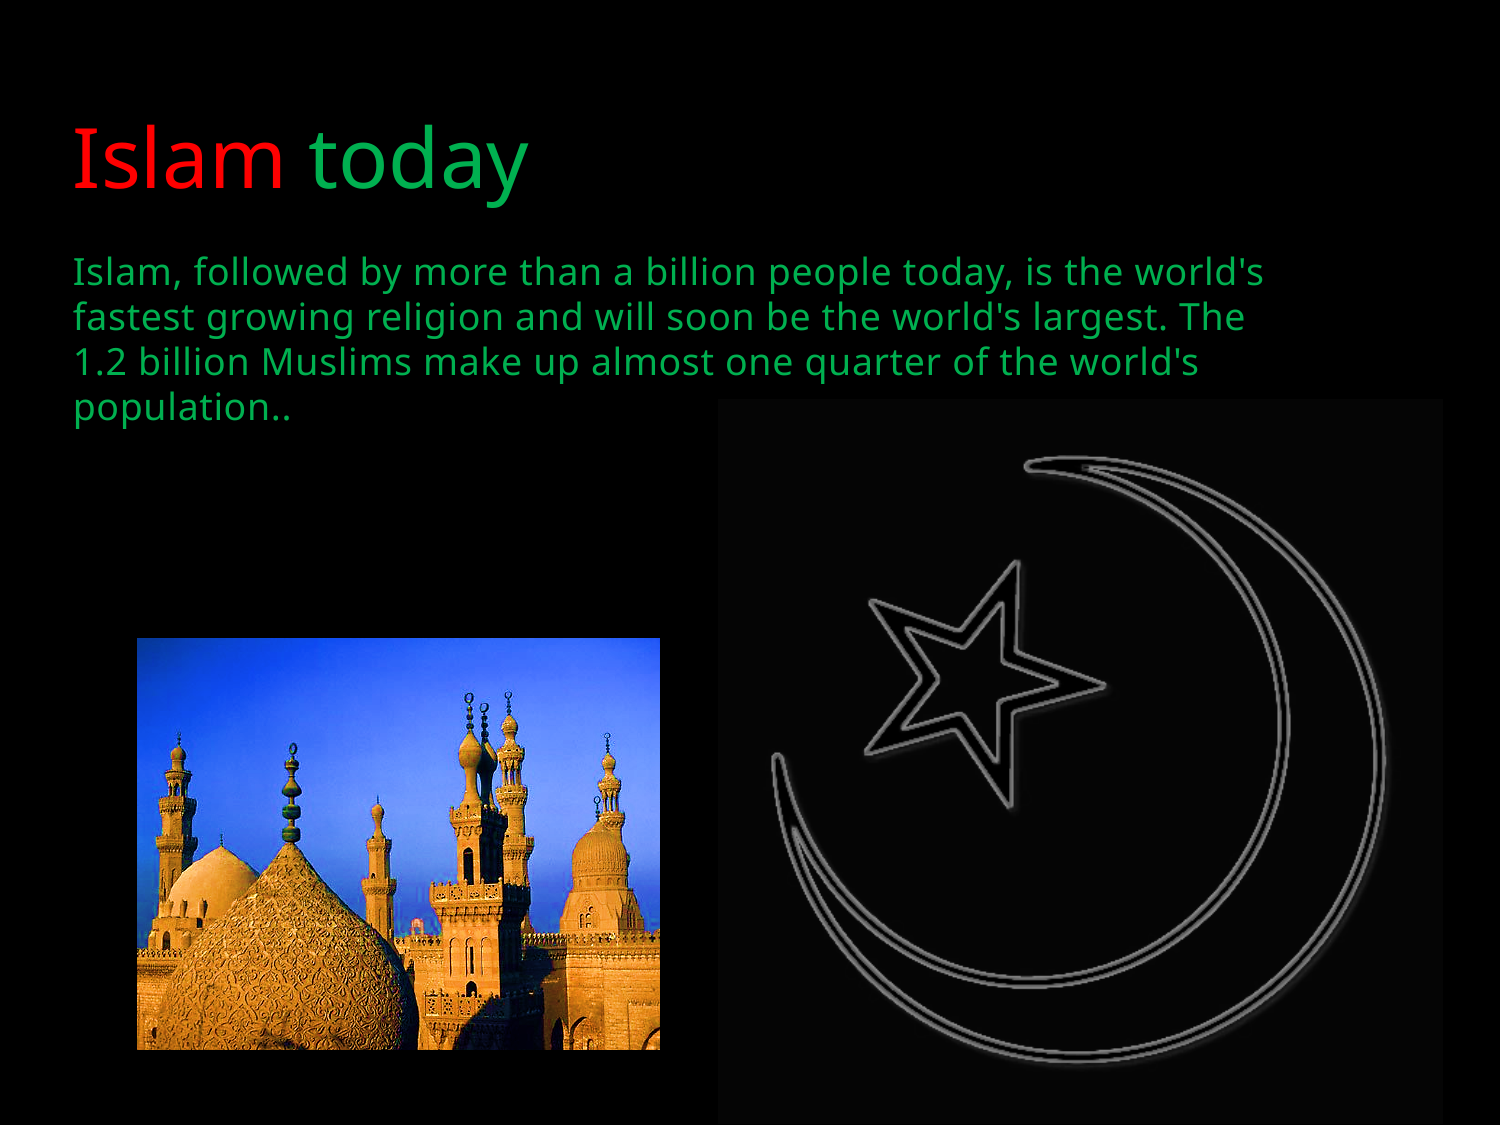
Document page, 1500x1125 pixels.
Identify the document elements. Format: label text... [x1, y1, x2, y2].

picture [137, 637, 661, 1051]
picture [718, 399, 1443, 1125]
list Islam, followed by more than a billion people today, is the world's fastest growing religion and will soon be the world's largest. The 1.2 billion Muslims make up almost one quarter of the world's population.. [57, 240, 1318, 1016]
title Islam today [57, 37, 1318, 213]
